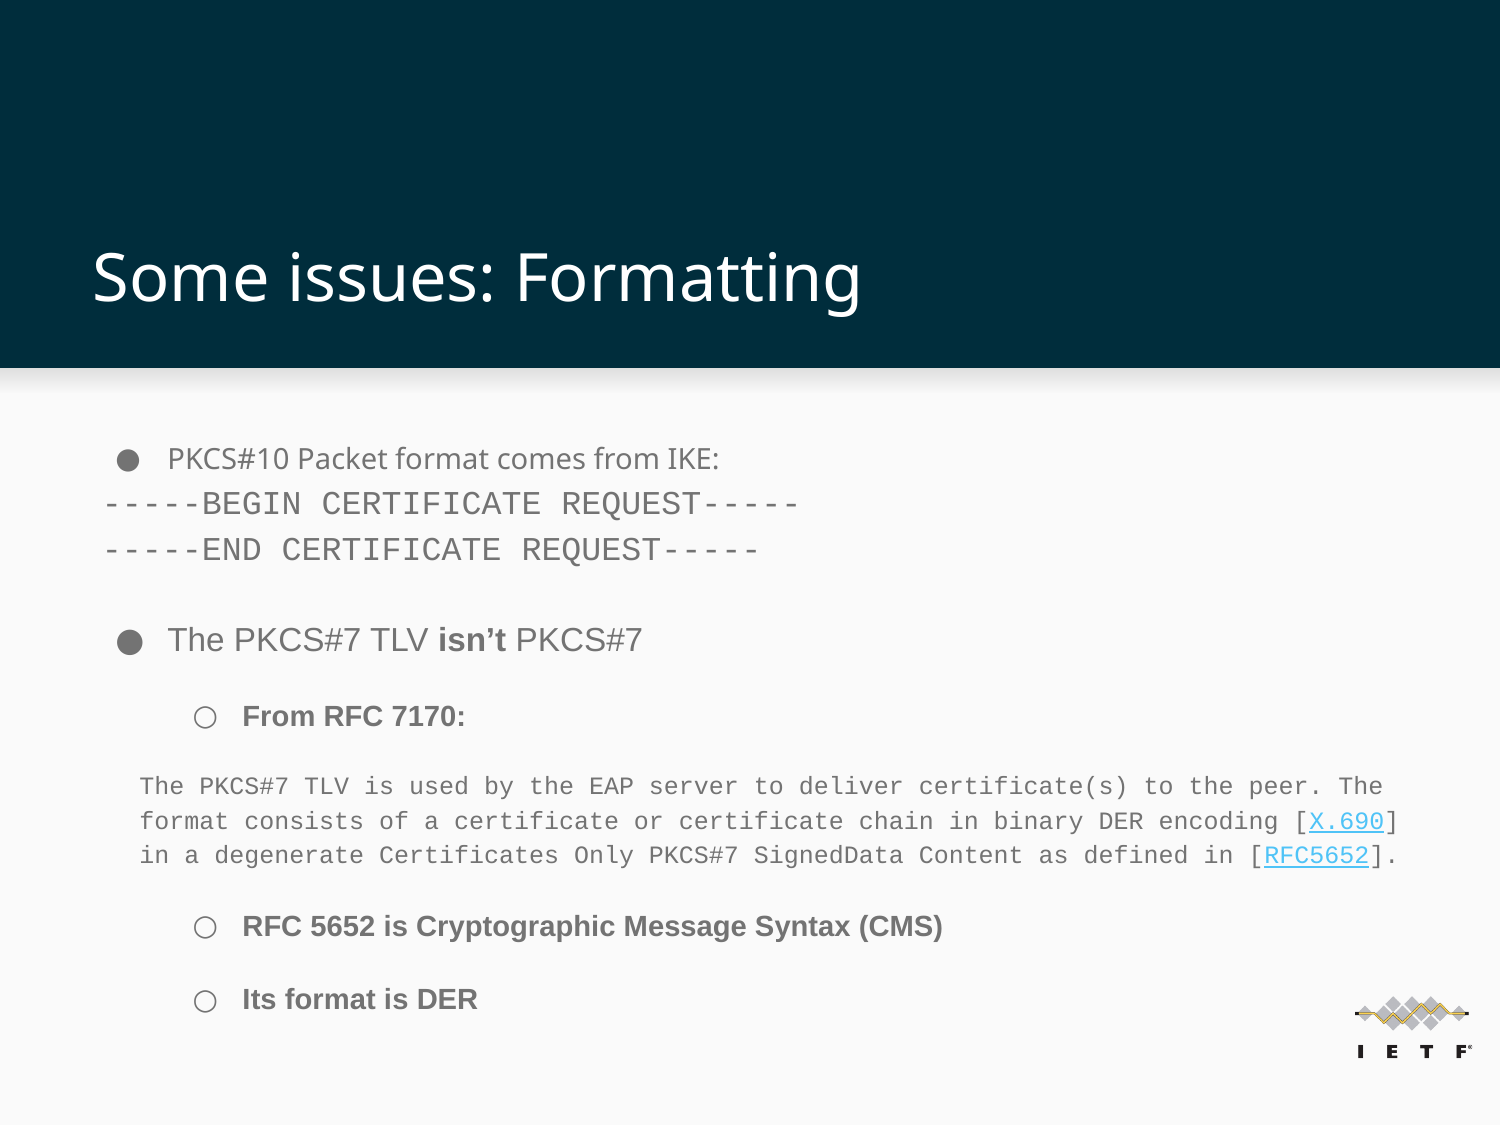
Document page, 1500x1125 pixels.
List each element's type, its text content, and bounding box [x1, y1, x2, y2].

list PKCS#10 Packet format comes from IKE: -----BEGIN CERTIFICATE REQUEST----- -----END CERTIFICATE REQUEST----- The PKCS#7 TLV isn’t PKCS#7 From RFC 7170: The PKCS#7 TLV is used by the EAP server to deliver certificate(s) to the peer. The format consists of a certificate or certificate chain in binary DER encoding [X.690] in a degenerate Certificates Only PKCS#7 SignedData Content as defined in [RFC5652]. RFC 5652 is Cryptographic Message Syntax (CMS) Its format is DER [77, 419, 1427, 1013]
picture [1345, 988, 1482, 1066]
title Some issues: Formatting [77, 161, 1427, 330]
